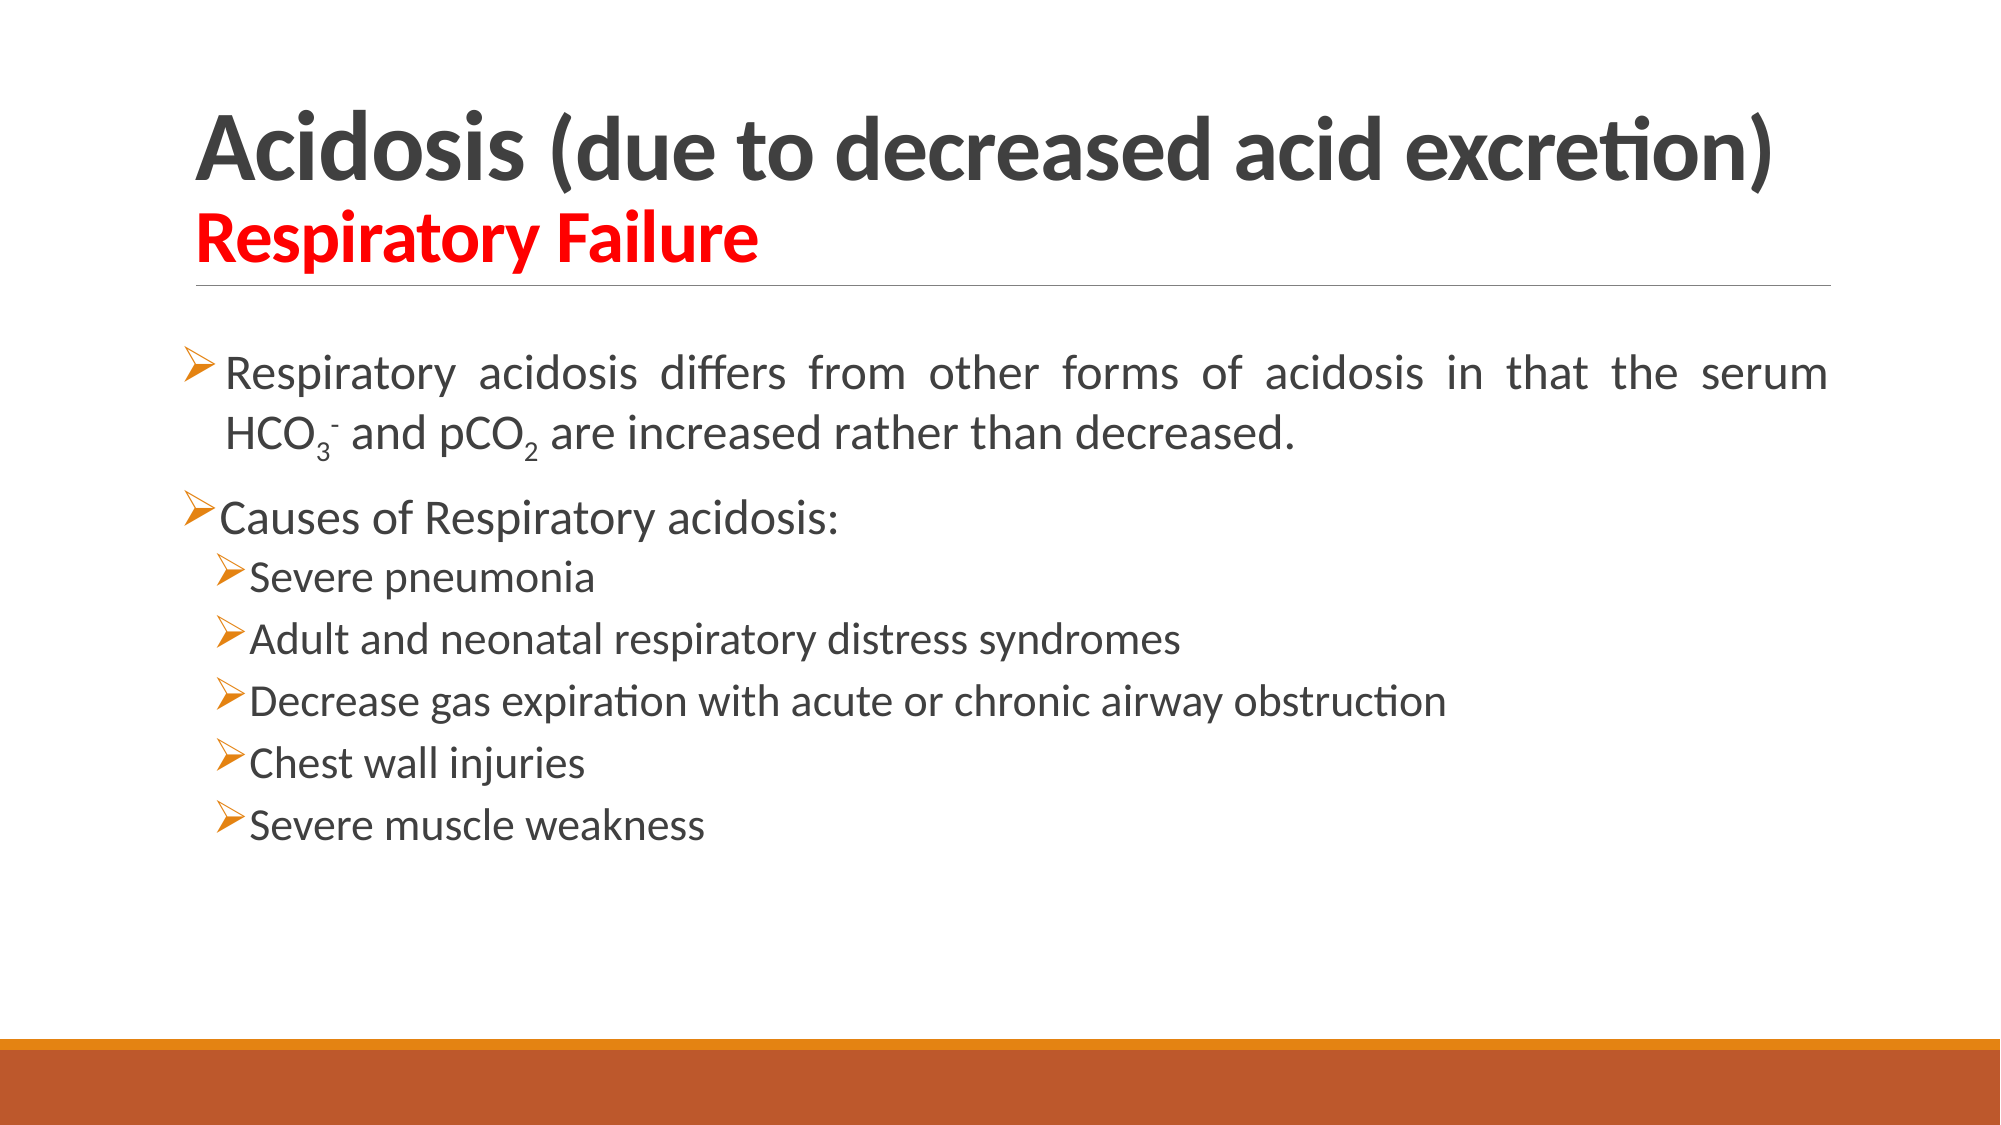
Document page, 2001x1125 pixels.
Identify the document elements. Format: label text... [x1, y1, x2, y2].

title Acidosis (due to decreased acid excretion) Respiratory Failure [180, 47, 1830, 285]
list Respiratory acidosis differs from other forms of acidosis in that the serum HCO3- and pCO2 are increased rather than decreased. Causes of Respiratory acidosis: Severe pneumonia Adult and neonatal respiratory distress syndromes Decrease gas expiration with acute or chronic airway obstruction Chest wall injuries Severe muscle weakness [180, 338, 1830, 878]
